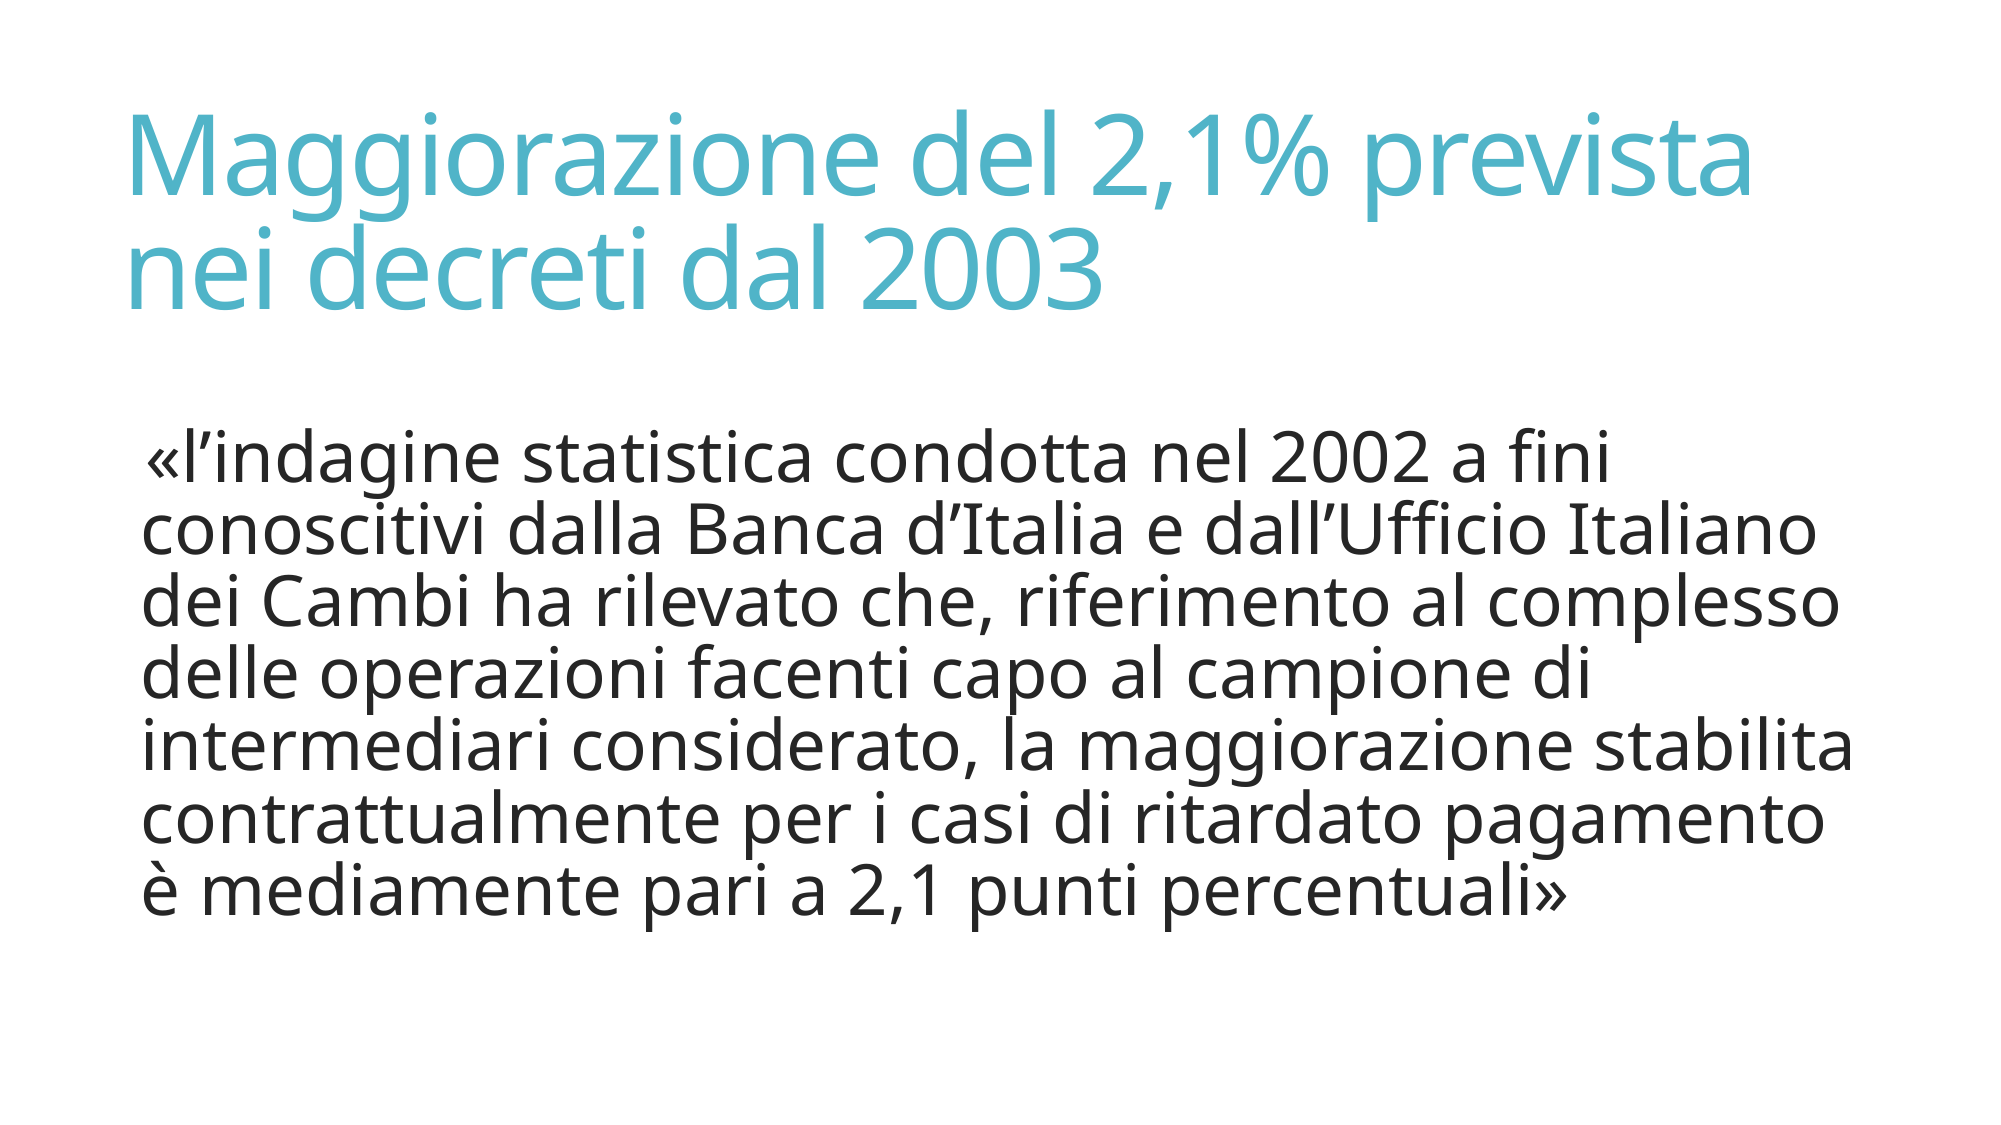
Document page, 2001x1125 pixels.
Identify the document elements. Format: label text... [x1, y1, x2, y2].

title Maggiorazione del 2,1% prevista nei decreti dal 2003 [107, 82, 1875, 354]
list «l’indagine statistica condotta nel 2002 a fini conoscitivi dalla Banca d’Italia e dall’Ufficio Italiano dei Cambi ha rilevato che, riferimento al complesso delle operazioni facenti capo al campione di intermediari considerato, la maggiorazione stabilita contrattualmente per i casi di ritardato pagamento è mediamente pari a 2,1 punti percentuali» [110, 329, 1876, 949]
